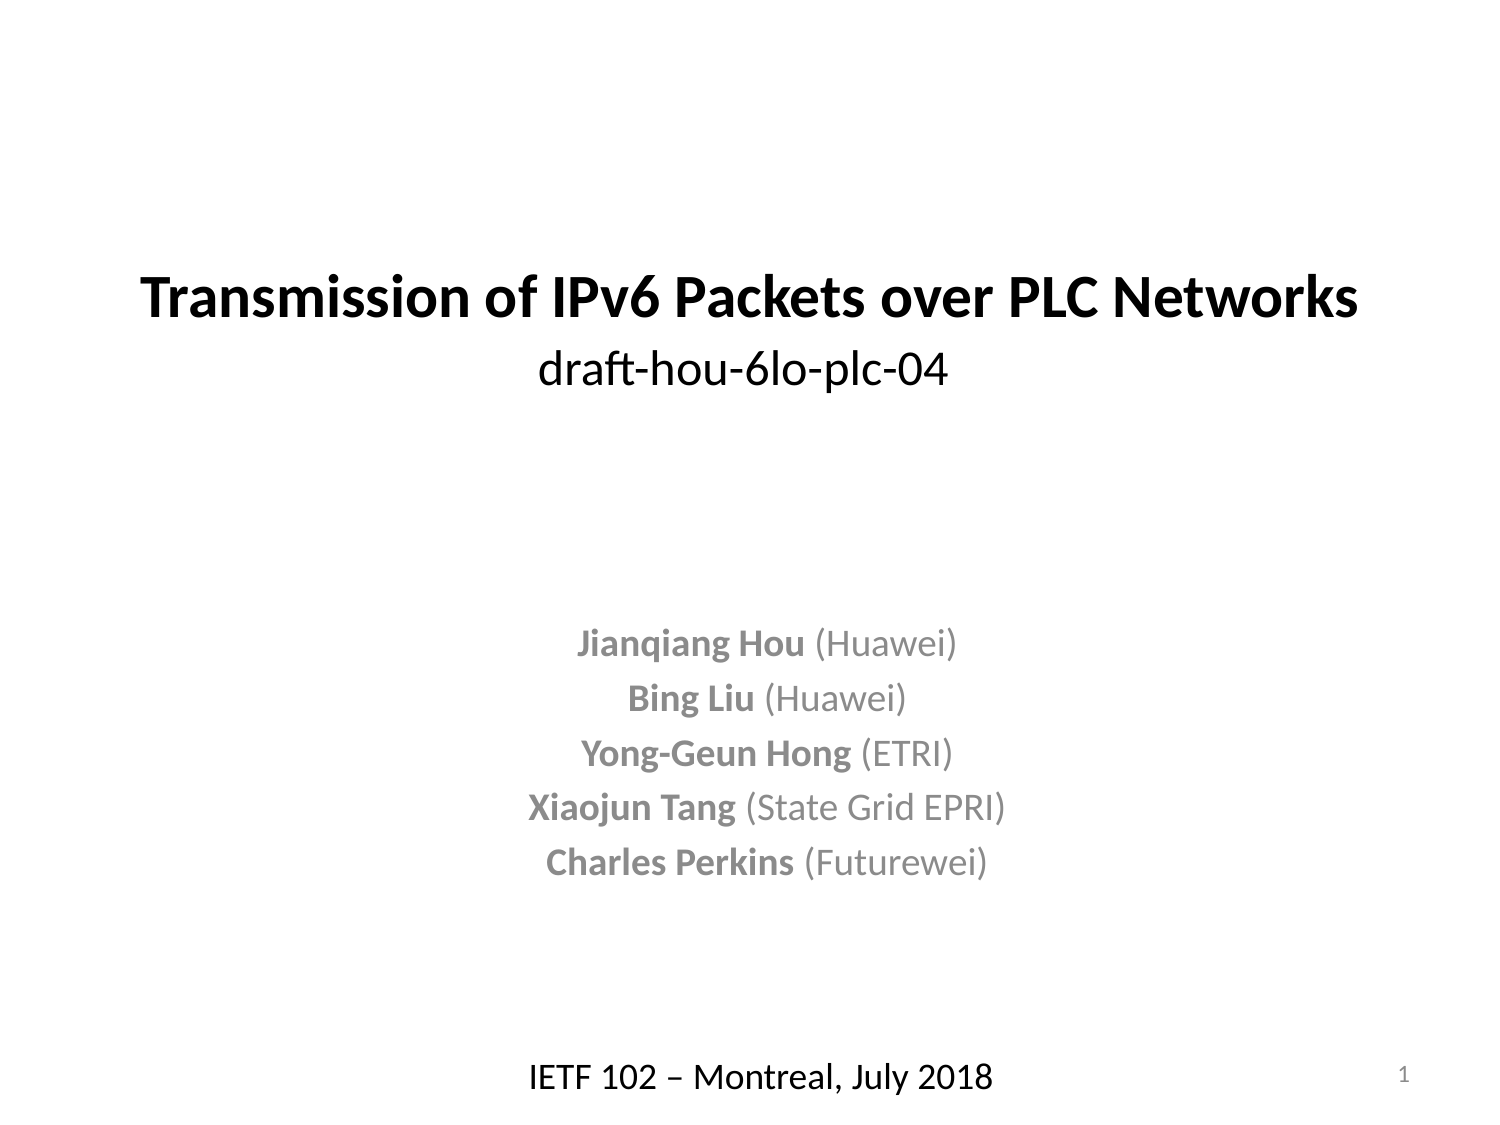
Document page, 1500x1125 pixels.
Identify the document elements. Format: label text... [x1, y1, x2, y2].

slide_number 1 [1074, 1042, 1425, 1103]
title Transmission of IPv6 Packets over PLC Networks draft-hou-6lo-plc-04 [0, 172, 1500, 473]
subtitle Jianqiang Hou (Huawei) Bing Liu (Huawei) Yong-Geun Hong (ETRI) Xiaojun Tang (State Grid EPRI) Charles Perkins (Futurewei) [395, 609, 1140, 894]
text_box IETF 102 – Montreal, July 2018 [513, 1044, 1058, 1105]
